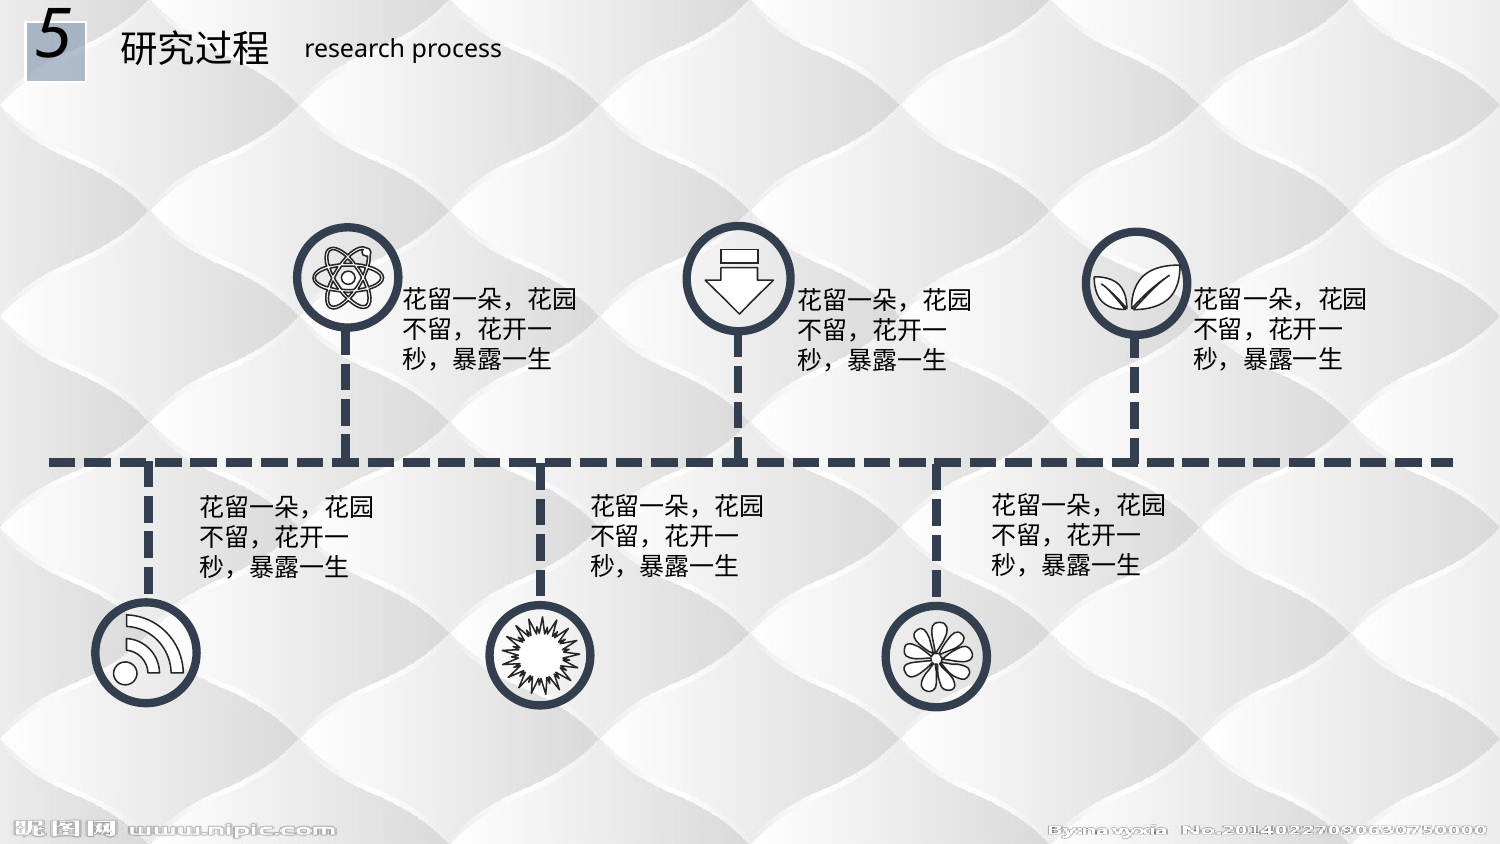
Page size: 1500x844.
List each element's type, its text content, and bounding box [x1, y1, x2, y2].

text_box 花留一朵，花园不留，花开一秒，暴露一生 [575, 483, 799, 588]
text_box [312, 246, 384, 310]
text_box [1094, 276, 1127, 310]
text_box 花留一朵，花园不留，花开一秒，暴露一生 [184, 484, 408, 589]
text_box [705, 267, 774, 315]
text_box research process [289, 24, 645, 70]
text_box [721, 249, 758, 264]
text_box 花留一朵，花园不留，花开一秒，暴露一生 [977, 482, 1201, 587]
text_box [1131, 265, 1180, 310]
text_box [296, 226, 400, 329]
text_box [341, 271, 356, 285]
text_box 花留一朵，花园不留，花开一秒，暴露一生 [783, 277, 1007, 382]
text_box [685, 224, 792, 333]
text_box [488, 604, 592, 707]
text_box [1084, 230, 1188, 336]
text_box 5 [19, 0, 126, 79]
text_box 花留一朵，花园不留，花开一秒，暴露一生 [1178, 276, 1402, 382]
text_box 研究过程 [126, 17, 354, 77]
text_box [884, 604, 988, 709]
text_box 花留一朵，花园不留，花开一秒，暴露一生 [388, 275, 612, 381]
text_box [94, 601, 198, 705]
text_box [126, 614, 184, 673]
text_box [502, 616, 580, 695]
text_box [24, 79, 87, 83]
text_box [113, 661, 138, 685]
text_box [126, 638, 160, 673]
picture [0, 0, 1500, 844]
text_box [904, 622, 973, 692]
